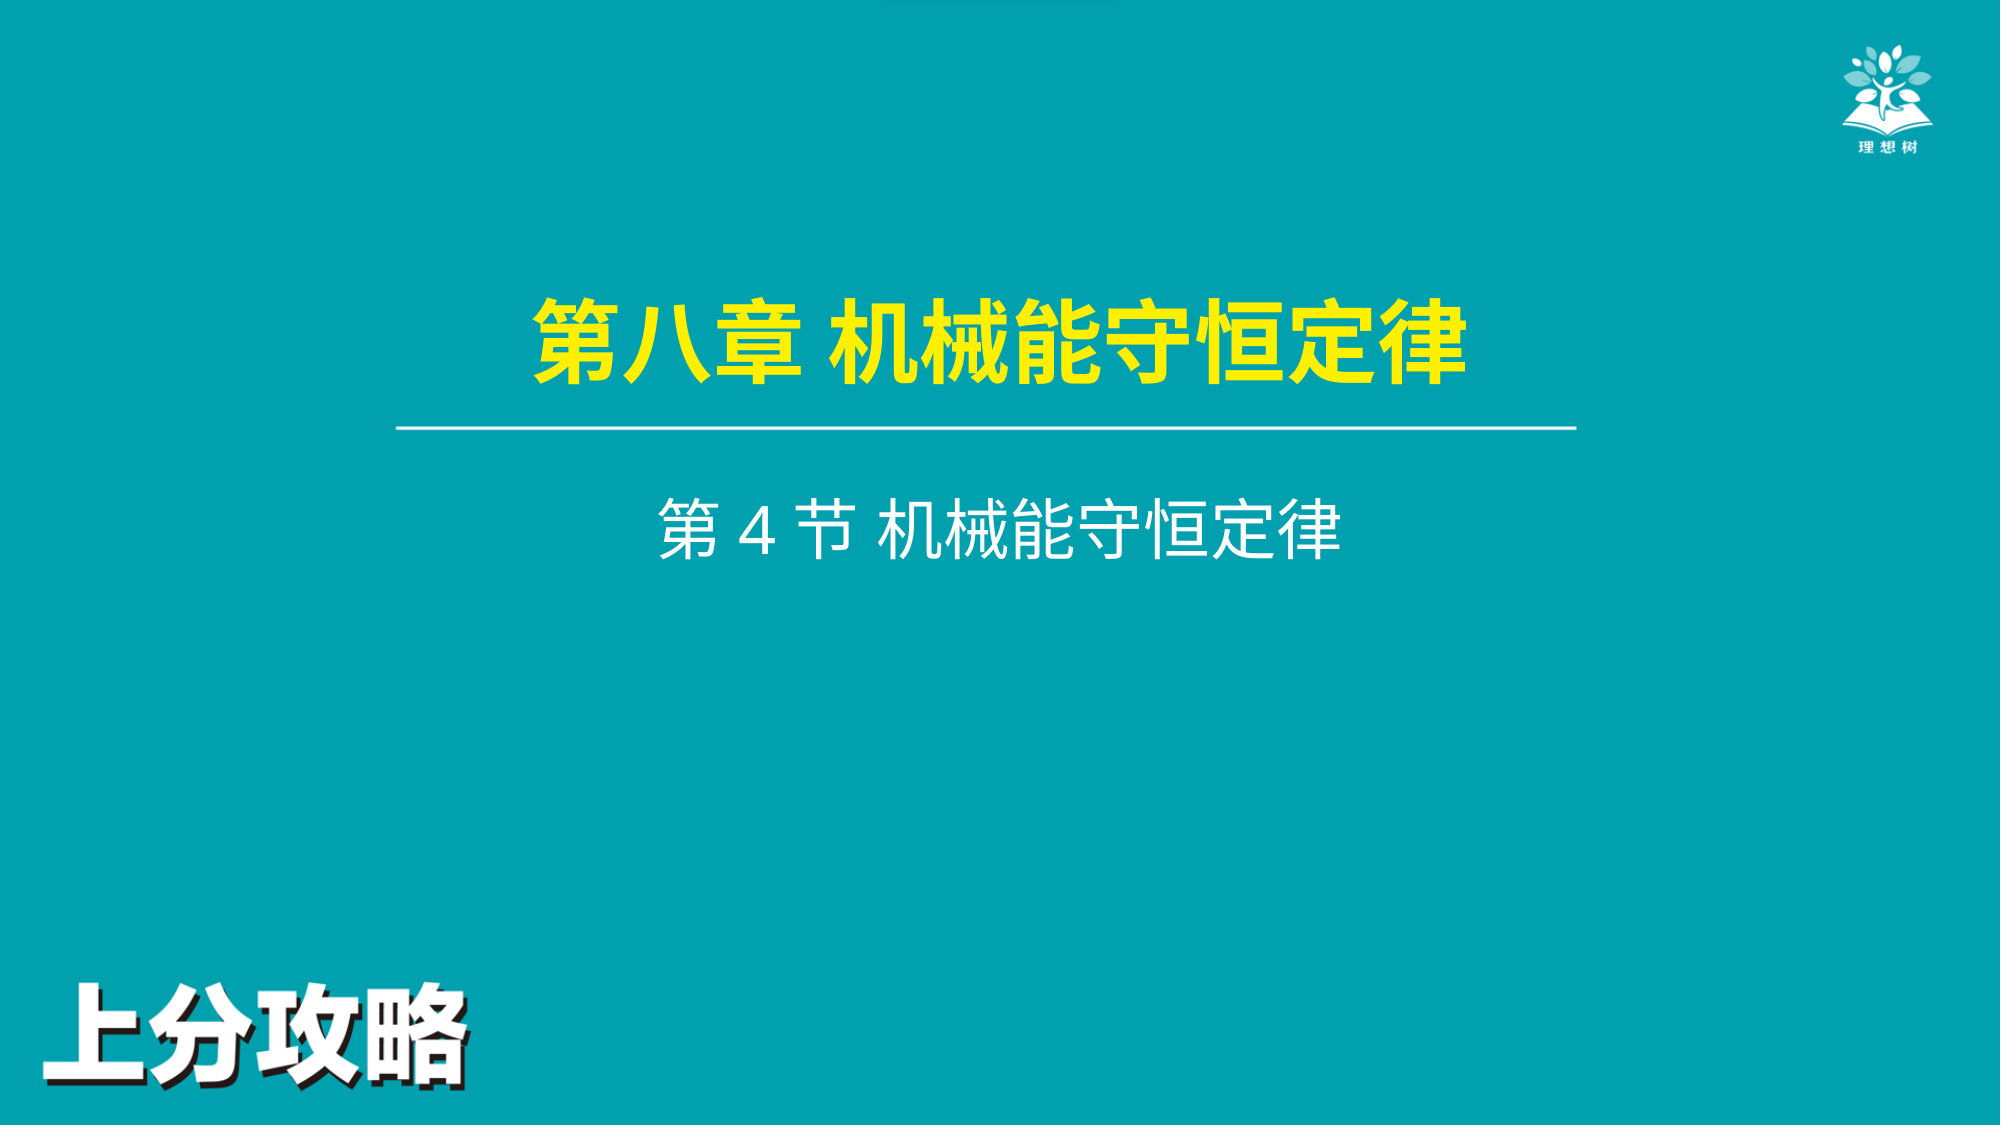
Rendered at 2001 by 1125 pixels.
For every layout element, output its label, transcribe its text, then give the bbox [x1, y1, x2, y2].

picture [0, 579, 2000, 1125]
text_box 第八章 机械能守恒定律 [0, 265, 2000, 413]
picture [0, 0, 2000, 265]
text_box 第4节 机械能守恒定律 [0, 472, 2000, 579]
picture [0, 413, 2000, 472]
